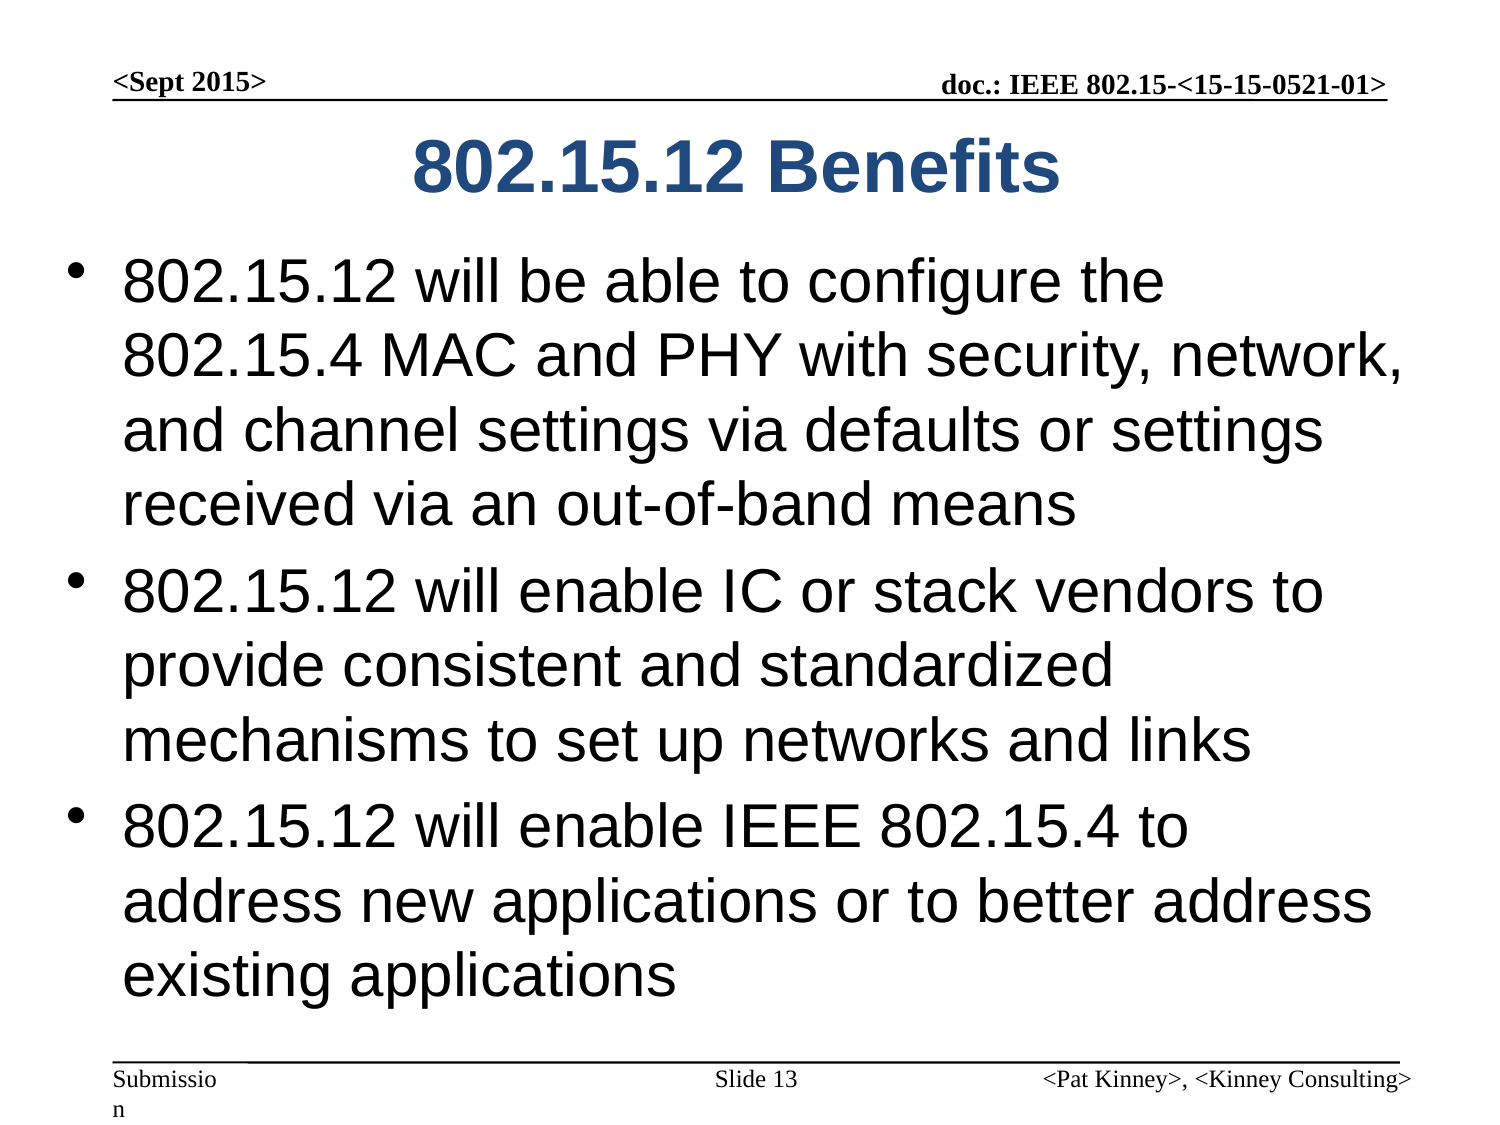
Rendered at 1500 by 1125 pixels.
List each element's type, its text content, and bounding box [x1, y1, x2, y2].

footer <Pat Kinney>, <Kinney Consulting> [900, 1062, 1413, 1093]
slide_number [112, 62, 375, 98]
title 802.15.12 Benefits [99, 75, 1375, 232]
slide_number Slide 13 [712, 1062, 800, 1093]
list 802.15.12 will be able to configure the 802.15.4 MAC and PHY with security, network, and channel settings via defaults or settings received via an out-of-band means 802.15.12 will enable IC or stack vendors to provide consistent and standardized mechanisms to set up networks and links 802.15.12 will enable IEEE 802.15.4 to address new applications or to better address existing applications [50, 232, 1428, 1030]
